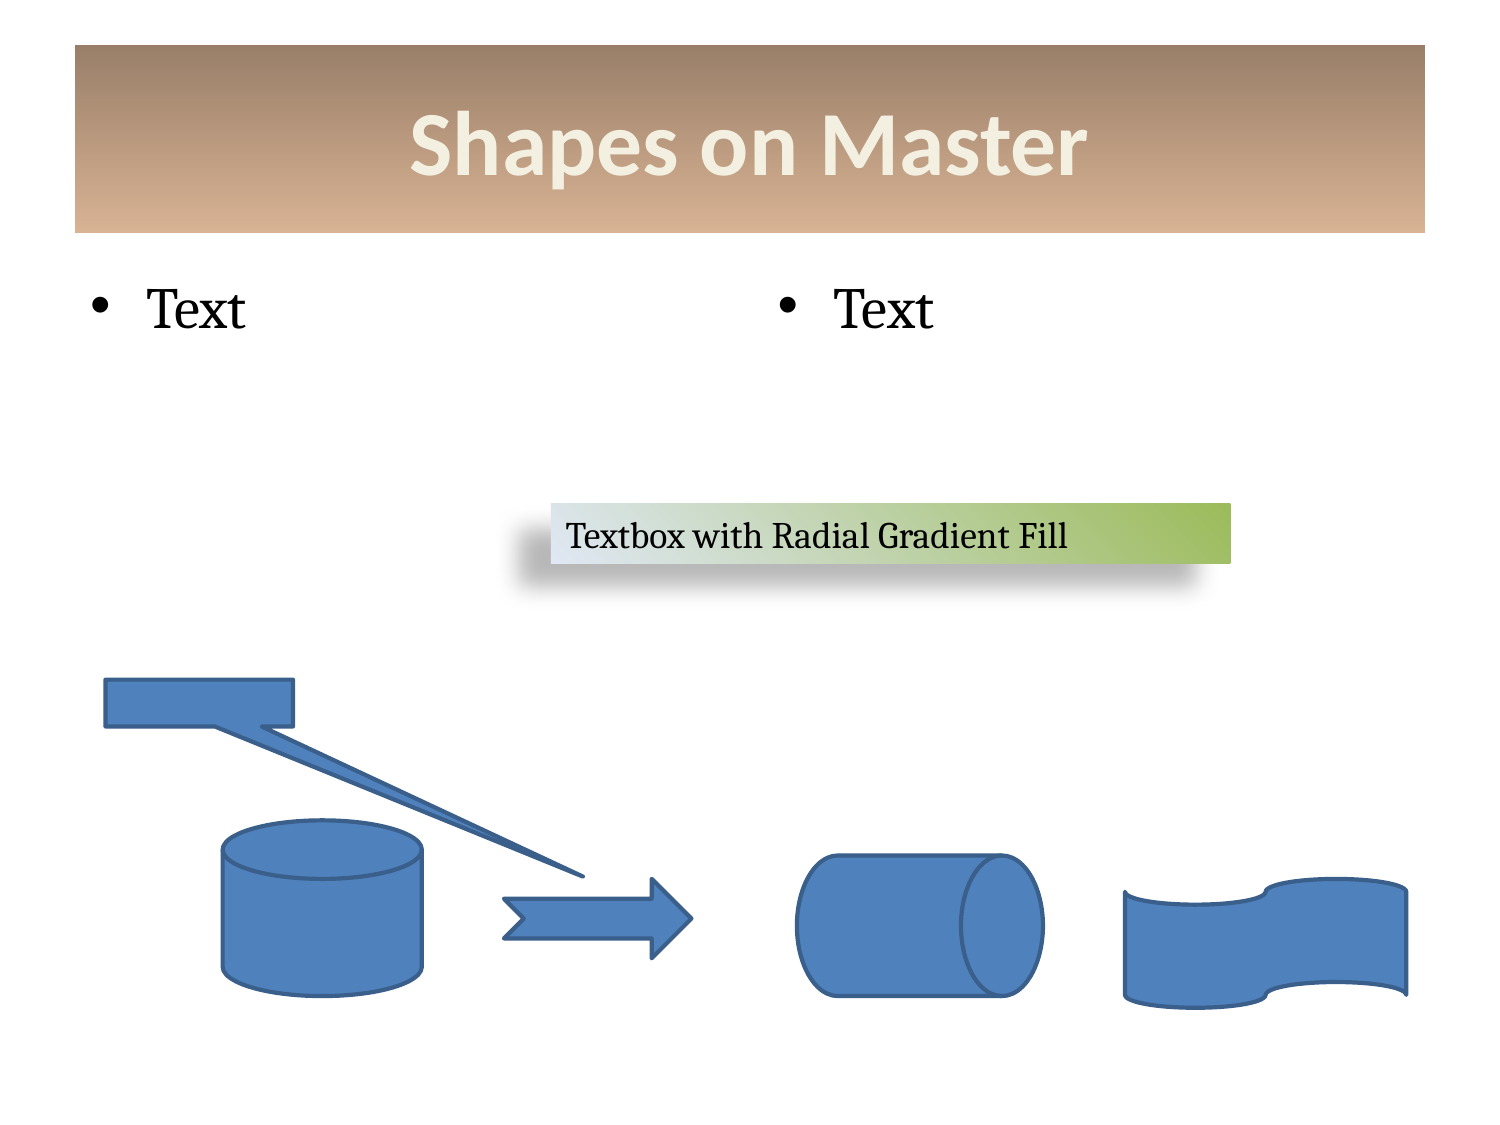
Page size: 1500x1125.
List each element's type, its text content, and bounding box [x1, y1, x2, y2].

list Text [762, 262, 1425, 1005]
list Text [75, 262, 738, 1005]
text_box Textbox with Radial Gradient Fill [550, 503, 1231, 564]
title Shapes on Master [75, 45, 1425, 233]
